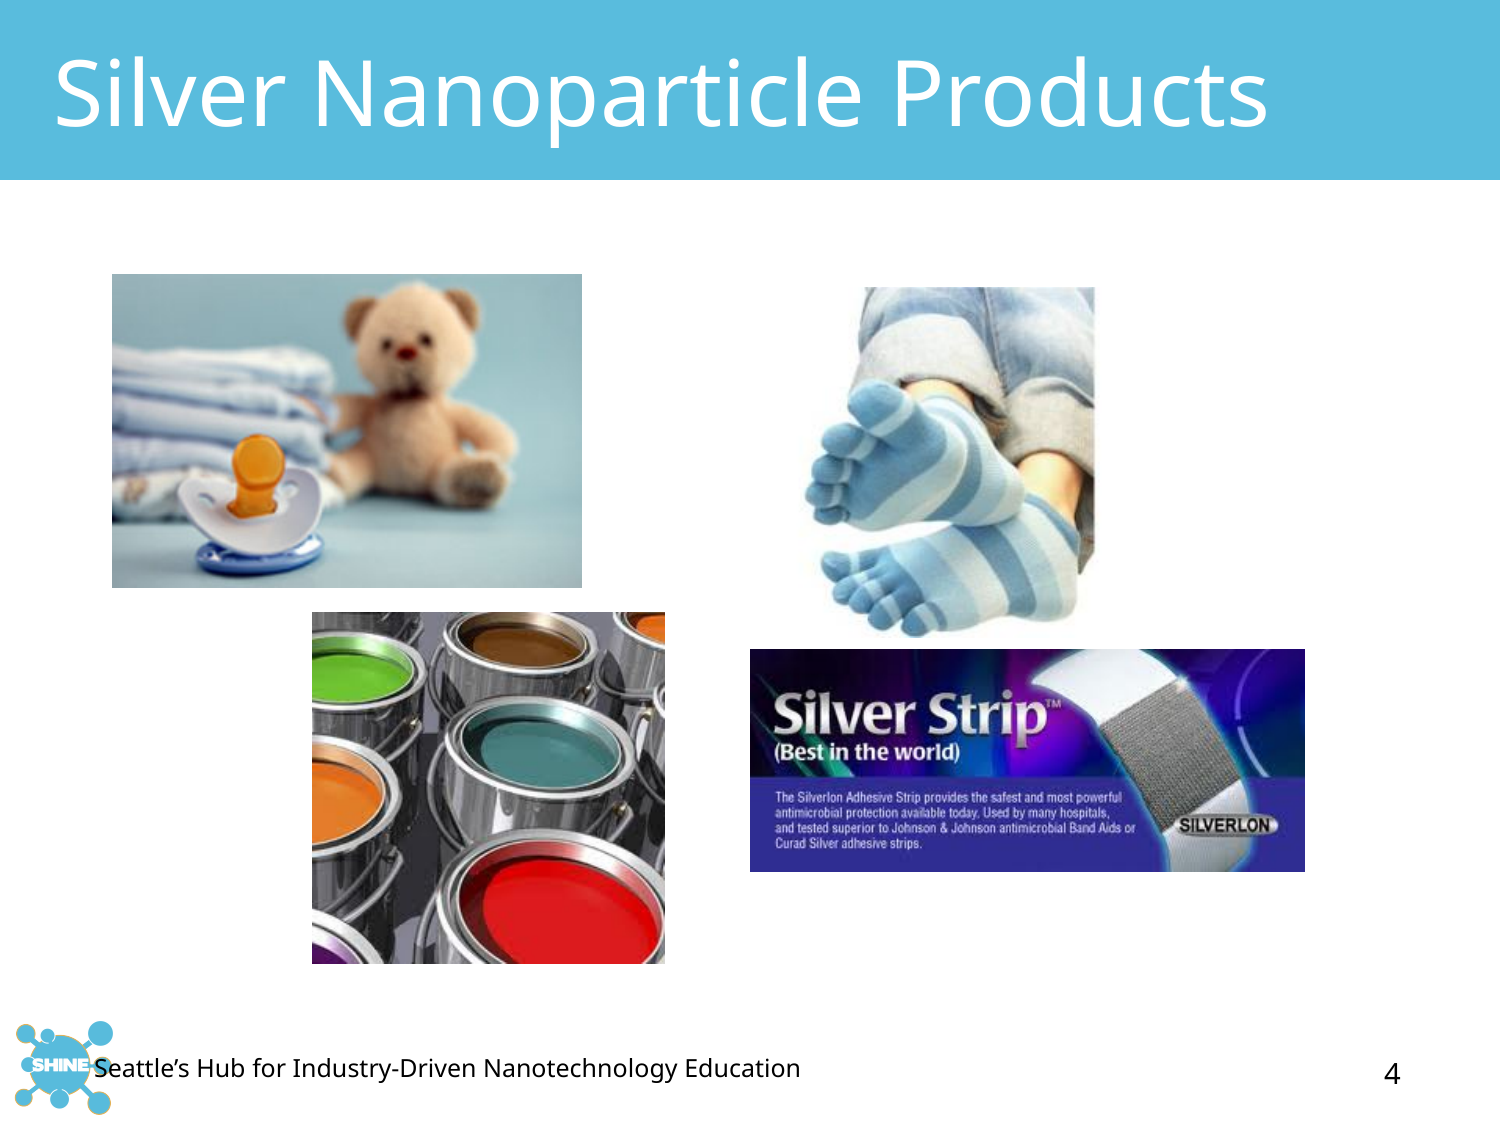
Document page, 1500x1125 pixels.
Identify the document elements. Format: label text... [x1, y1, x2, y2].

text_box 4 [1369, 1040, 1445, 1100]
picture [112, 274, 582, 588]
title Silver Nanoparticle Products [0, 0, 1500, 180]
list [312, 612, 665, 965]
picture [12, 1020, 116, 1115]
picture [774, 287, 1126, 638]
picture [749, 649, 1305, 873]
